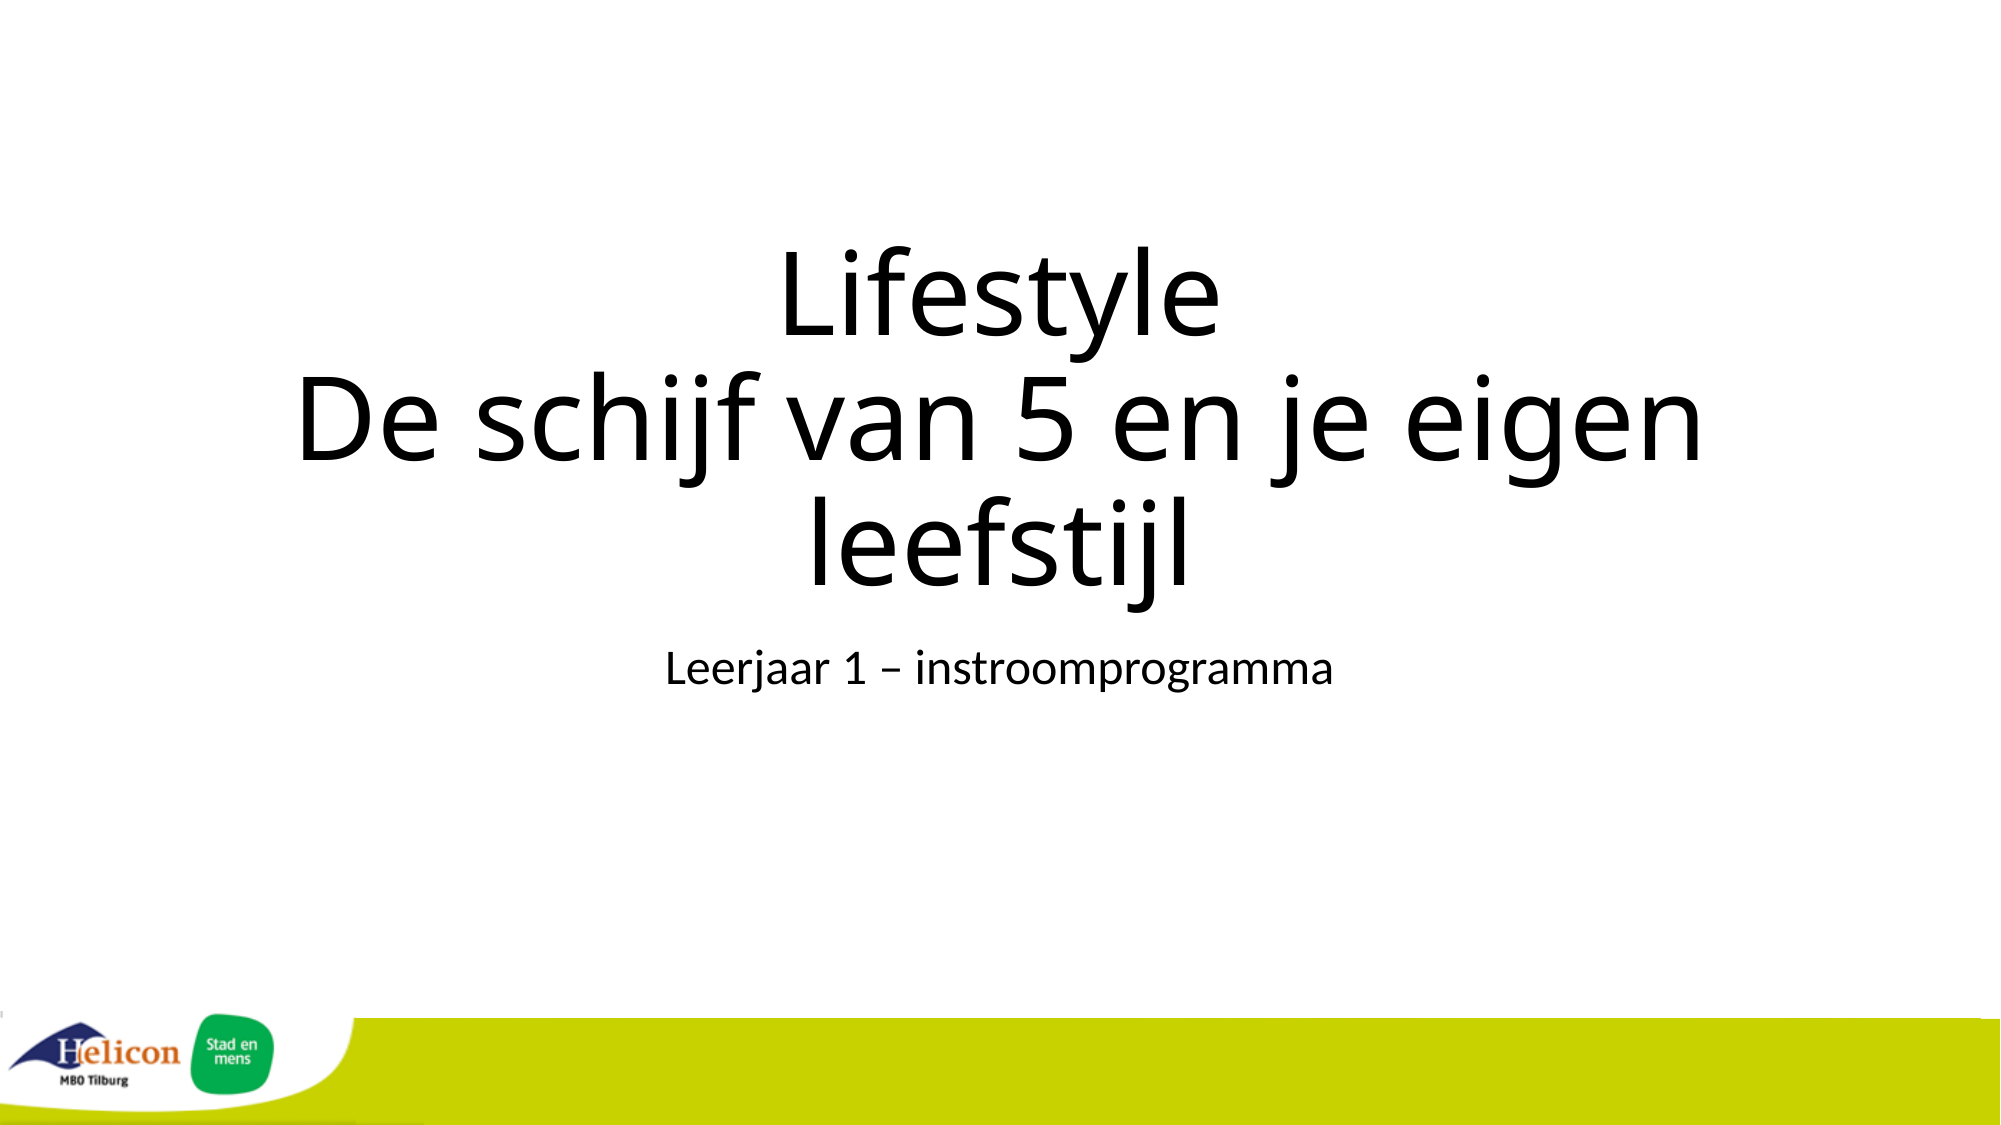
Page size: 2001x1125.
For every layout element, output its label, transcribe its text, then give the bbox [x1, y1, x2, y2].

subtitle Leerjaar 1 – instroomprogramma [249, 633, 1750, 906]
picture [0, 1011, 424, 1125]
title Lifestyle De schijf van 5 en je eigen leefstijl [140, 226, 1860, 619]
